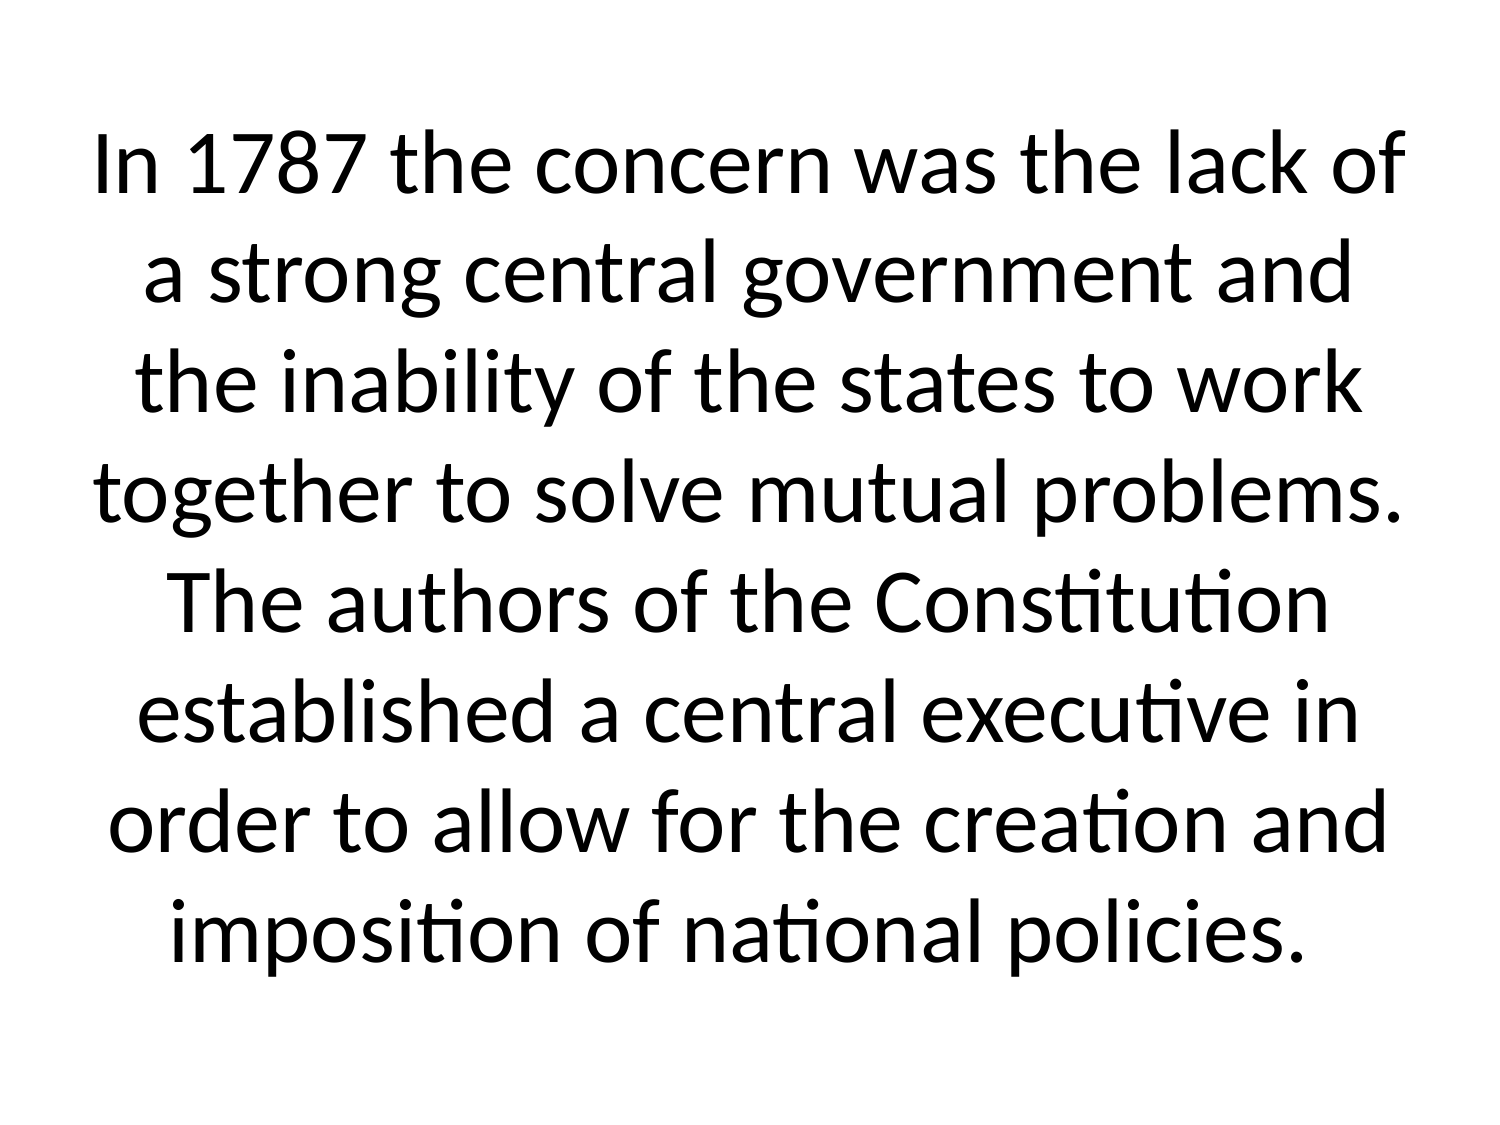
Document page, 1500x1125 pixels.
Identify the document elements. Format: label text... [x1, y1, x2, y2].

title In 1787 the concern was the lack of a strong central government and the inability of the states to work together to solve mutual problems. The authors of the Constitution established a central executive in order to allow for the creation and imposition of national policies. [75, 45, 1425, 1038]
